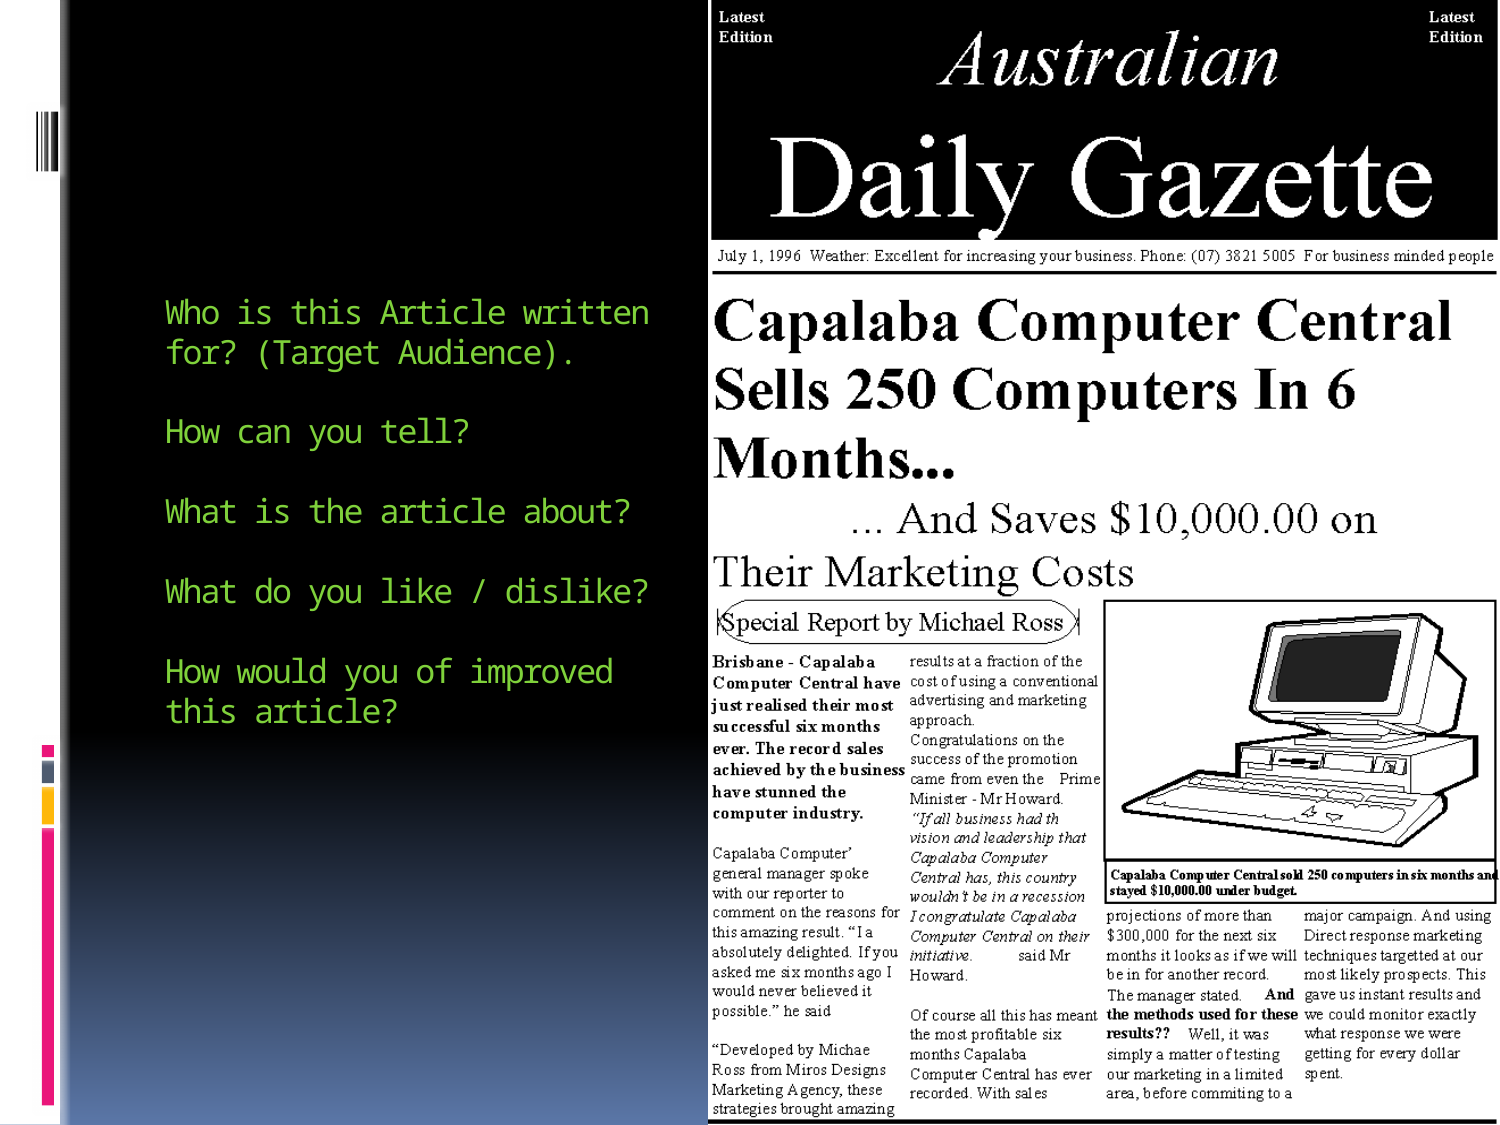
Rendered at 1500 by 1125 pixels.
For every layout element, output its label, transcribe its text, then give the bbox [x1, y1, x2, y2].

title Who is this Article written for? (Target Audience). How can you tell? What is the article about? What do you like / dislike? How would you of improved this article? [150, 83, 691, 1012]
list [708, 0, 1500, 1125]
